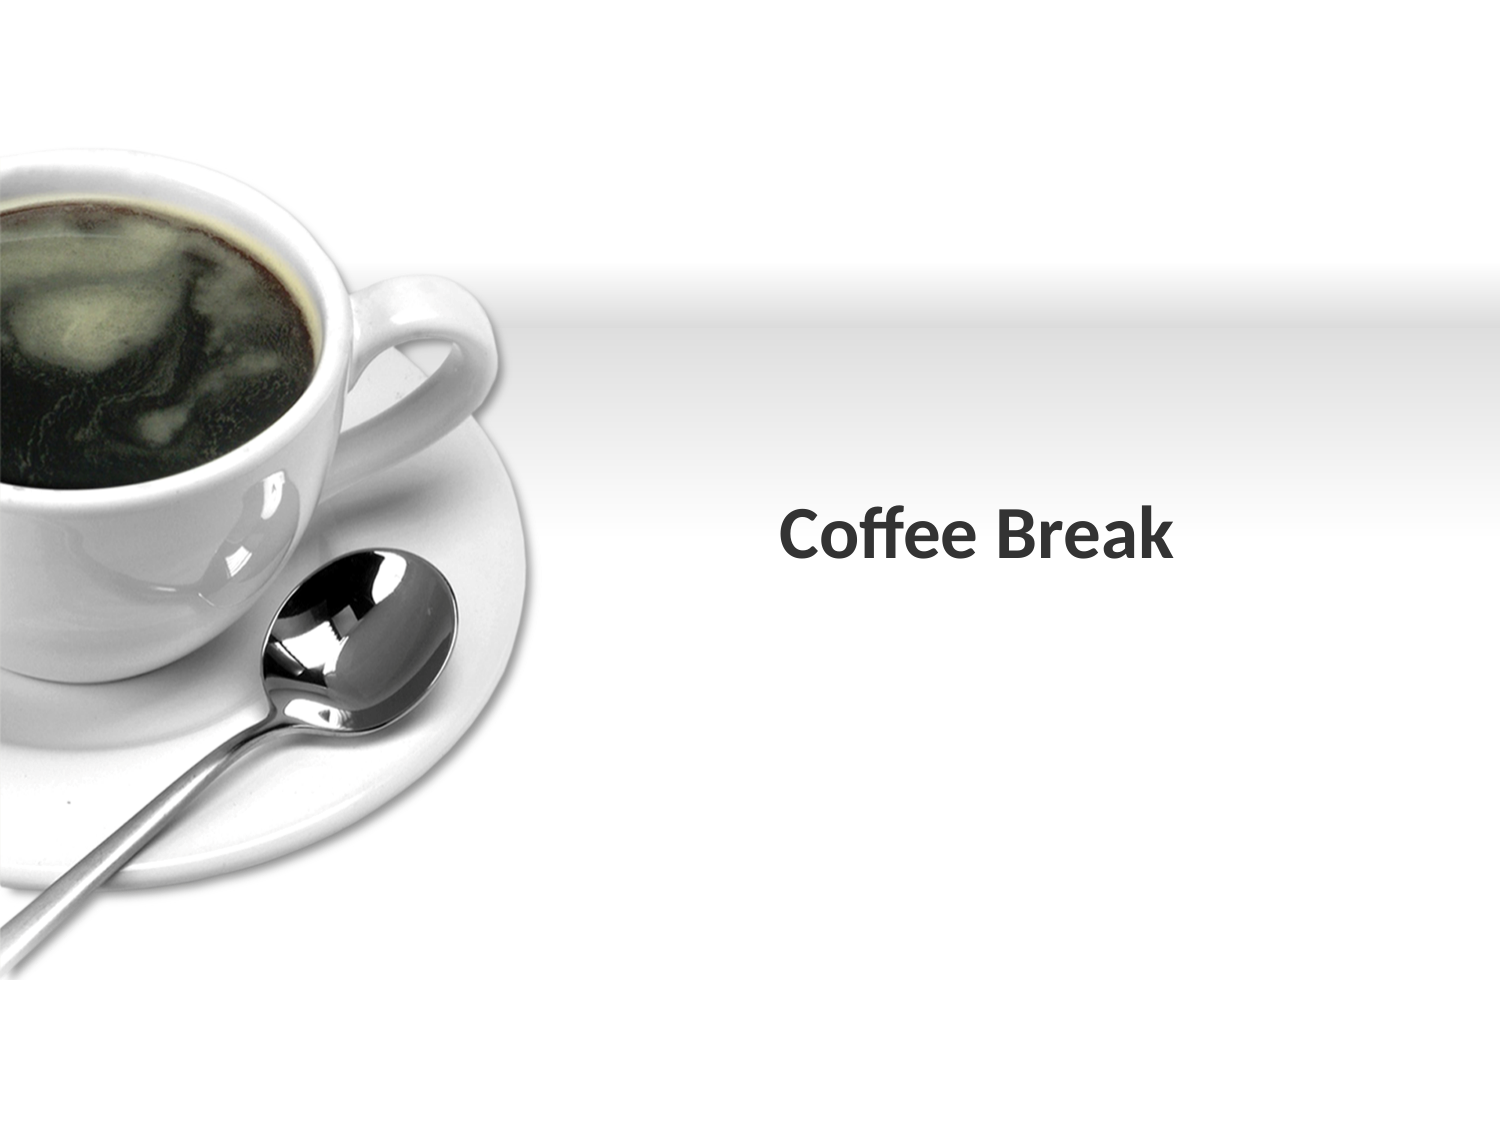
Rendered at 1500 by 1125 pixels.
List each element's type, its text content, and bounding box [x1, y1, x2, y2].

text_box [548, 263, 1500, 539]
picture [0, 145, 545, 980]
text_box Coffee Break [614, 545, 1500, 630]
